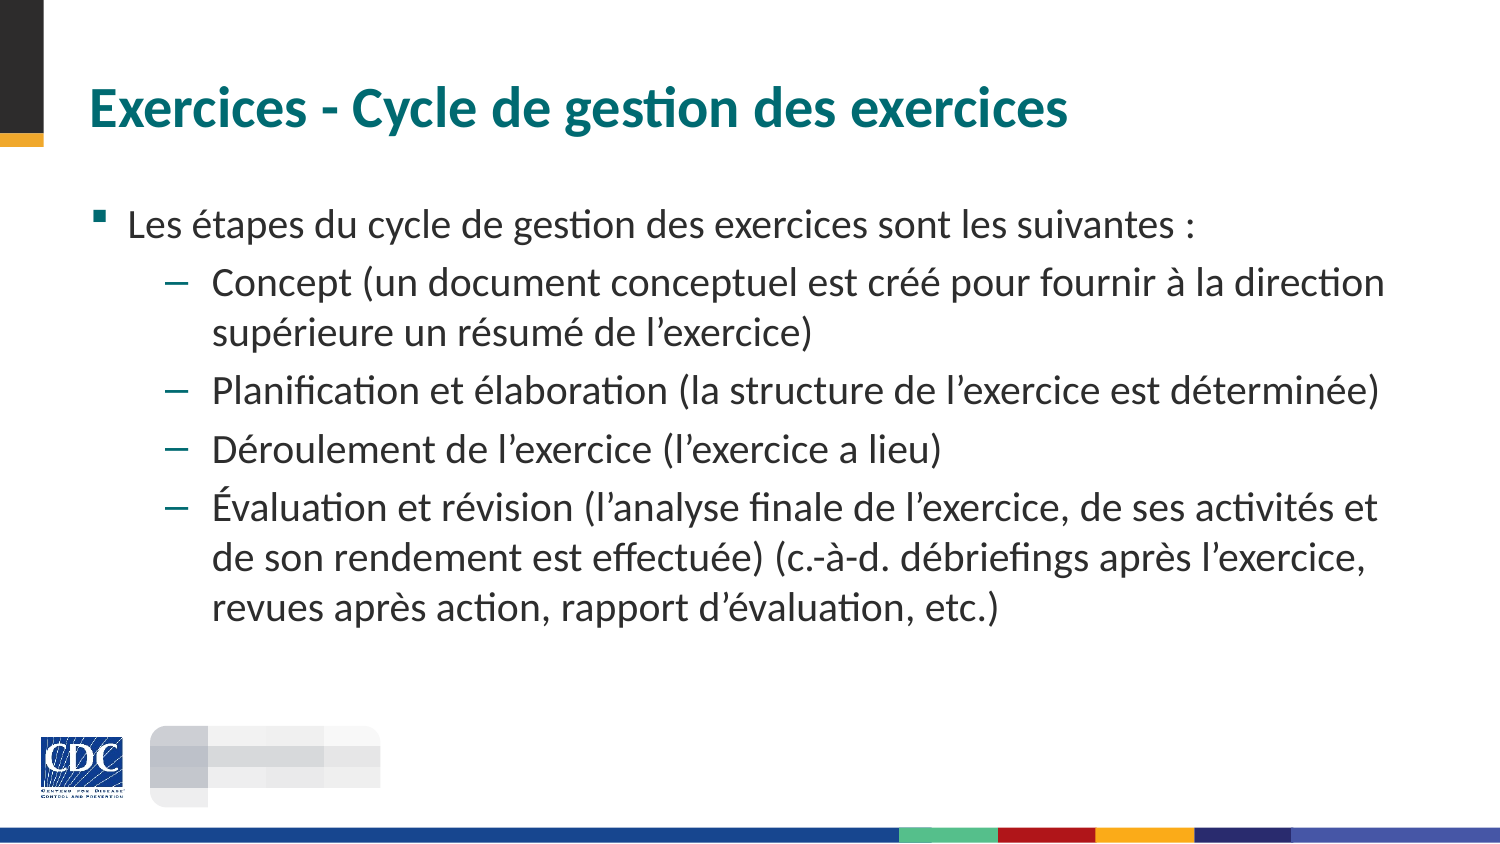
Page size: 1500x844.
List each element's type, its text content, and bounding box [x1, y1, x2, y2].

picture [41, 737, 125, 798]
title Exercices - Cycle de gestion des exercices [75, 33, 1425, 147]
list Les étapes du cycle de gestion des exercices sont les suivantes : Concept (un document conceptuel est créé pour fournir à la direction supérieure un résumé de l’exercice) Planification et élaboration (la structure de l’exercice est déterminée) Déroulement de l’exercice (l’exercice a lieu) Évaluation et révision (l’analyse finale de l’exercice, de ses activités et de son rendement est effectuée) (c.-à-d. débriefings après l’exercice, revues après action, rapport d’évaluation, etc.) [75, 188, 1414, 704]
